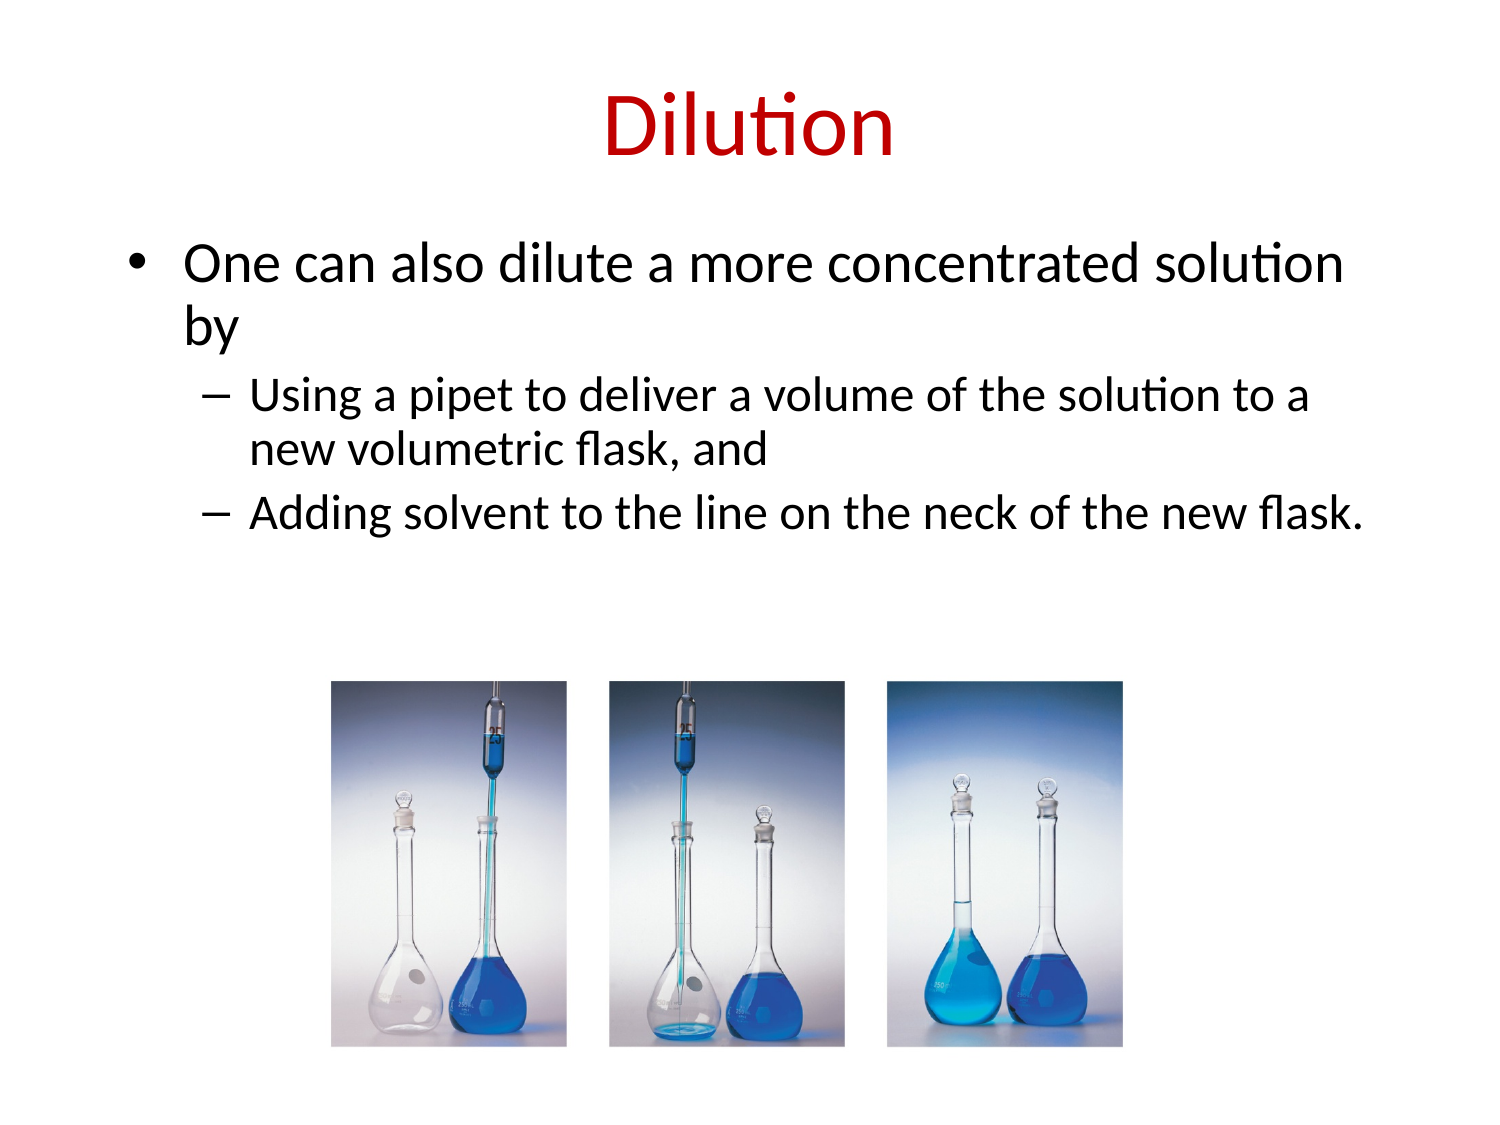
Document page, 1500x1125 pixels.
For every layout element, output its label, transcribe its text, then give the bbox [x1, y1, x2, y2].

text_box Dilution [0, 56, 1500, 244]
text_box One can also dilute a more concentrated solution by Using a pipet to deliver a volume of the solution to a new volumetric flask, and Adding solvent to the line on the neck of the new flask. [112, 224, 1388, 638]
picture [324, 675, 1129, 1059]
